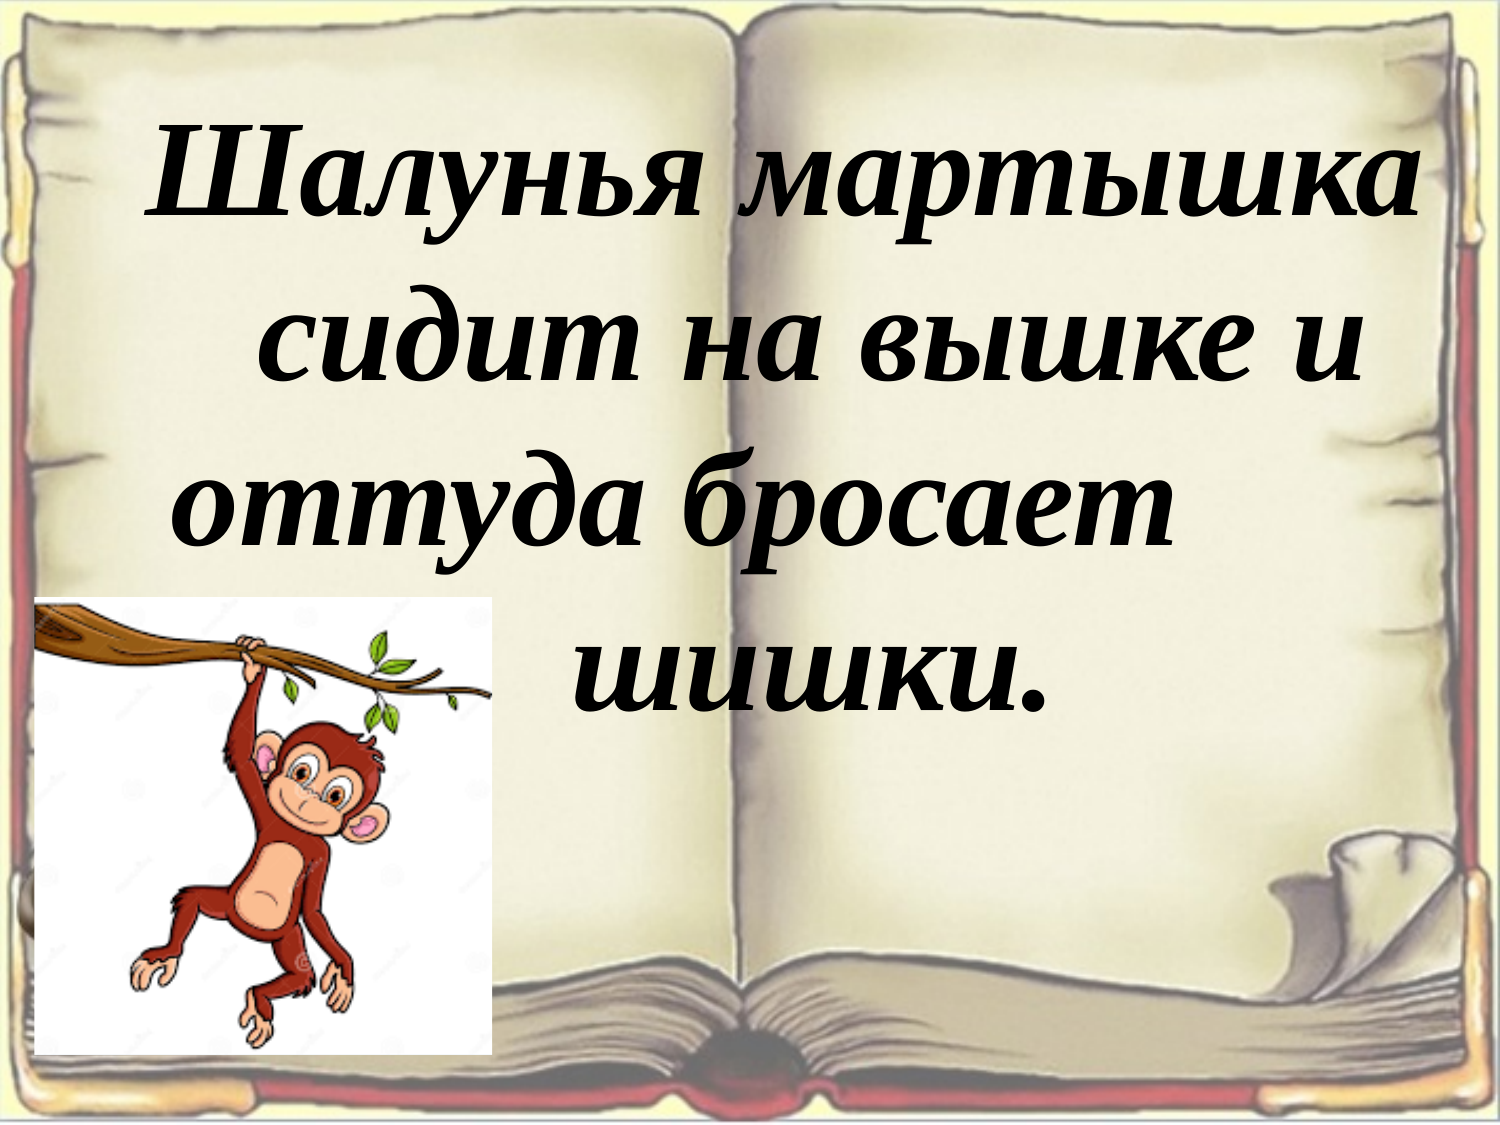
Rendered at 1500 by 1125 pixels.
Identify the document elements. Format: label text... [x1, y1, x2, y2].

list Шалунья мартышка сидит на вышке и оттуда бросает шишки. [70, 70, 1500, 856]
picture [0, 0, 1500, 1125]
